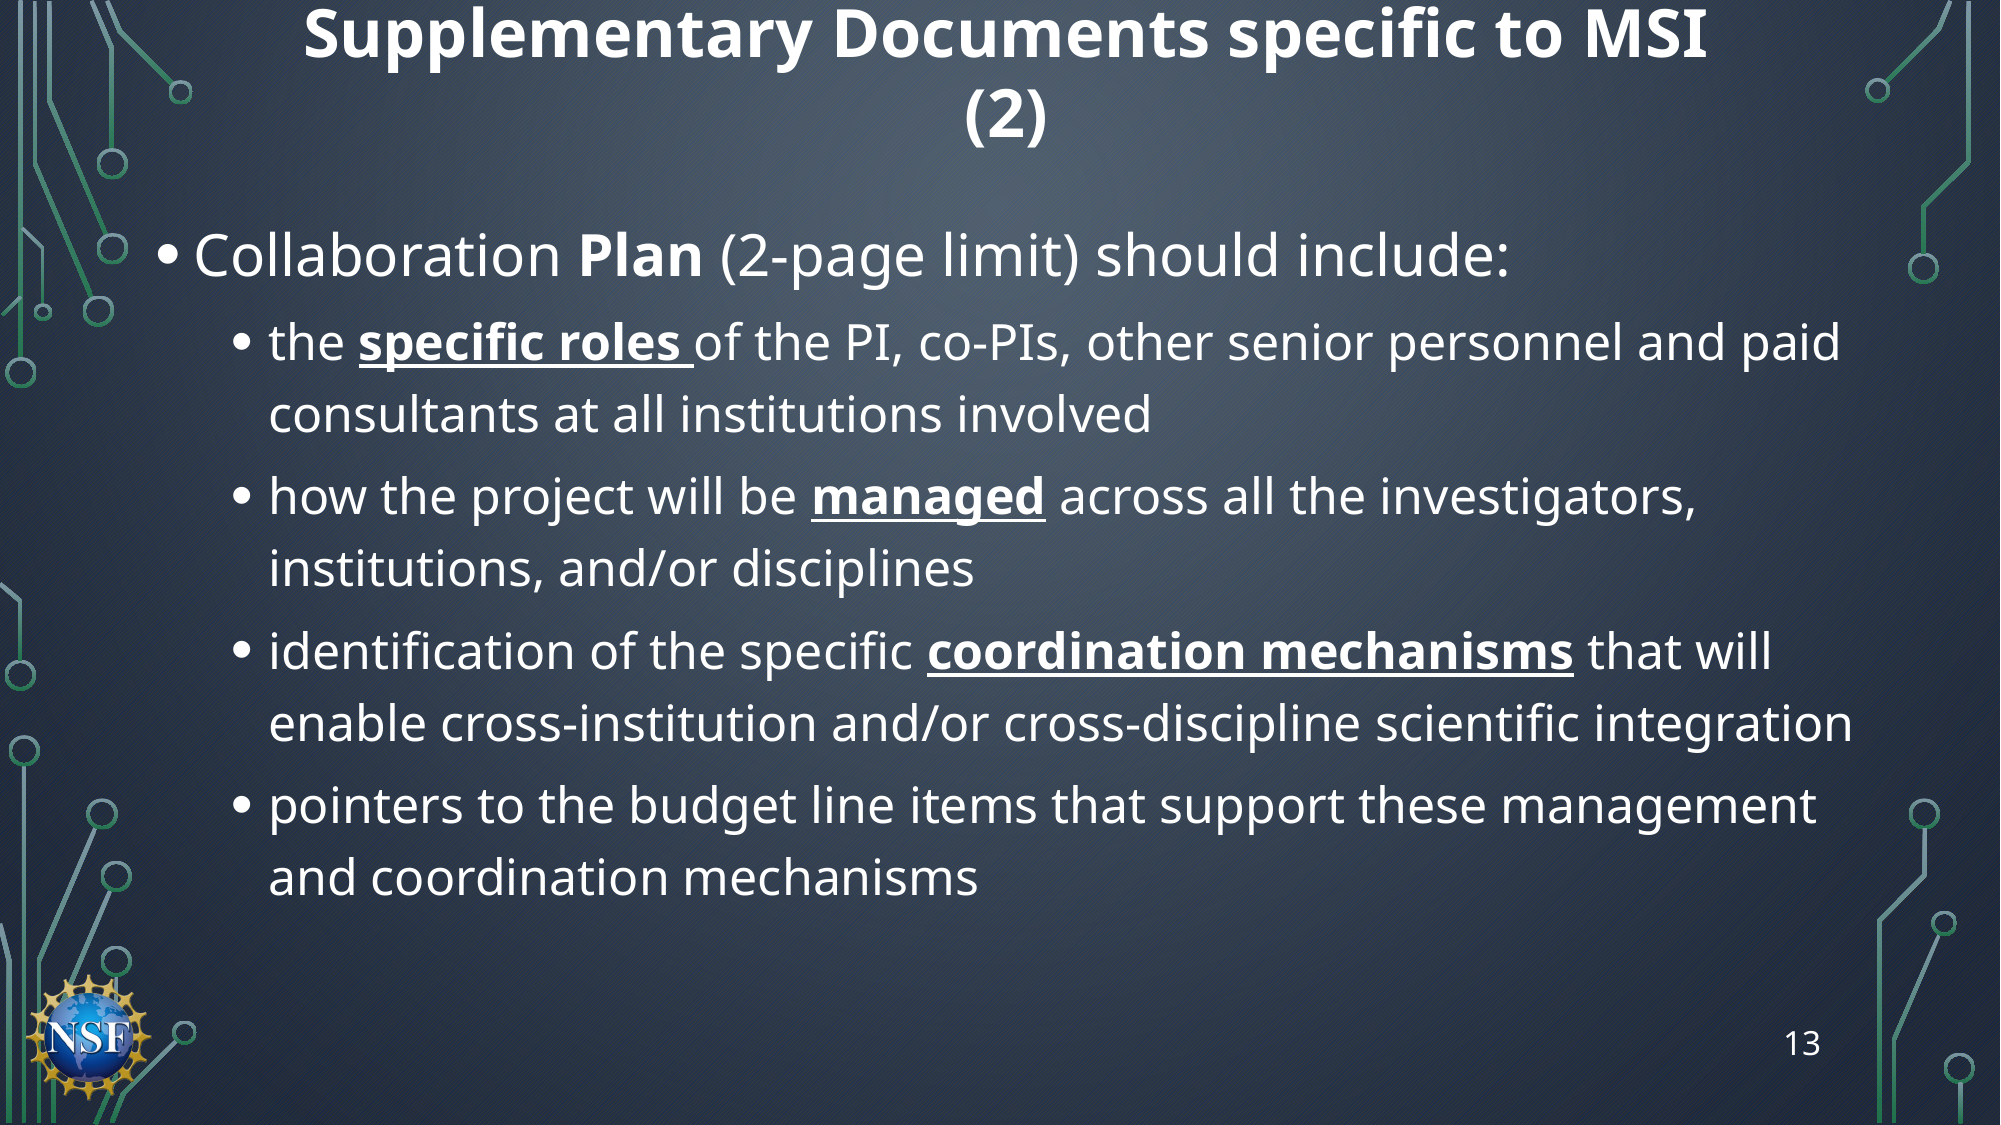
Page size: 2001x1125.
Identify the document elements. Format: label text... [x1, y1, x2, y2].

picture [24, 972, 153, 1102]
slide_number 13 [1709, 1014, 1837, 1075]
list Collaboration Plan (2-page limit) should include: the specific roles of the PI, co-PIs, other senior personnel and paid consultants at all institutions involved how the project will be managed across all the investigators, institutions, and/or disciplines identification of the specific coordination mechanisms that will enable cross-institution and/or cross-discipline scientific integration pointers to the budget line items that support these management and coordination mechanisms [140, 196, 1911, 982]
title Supplementary Documents specific to MSI (2) [275, 0, 1738, 141]
